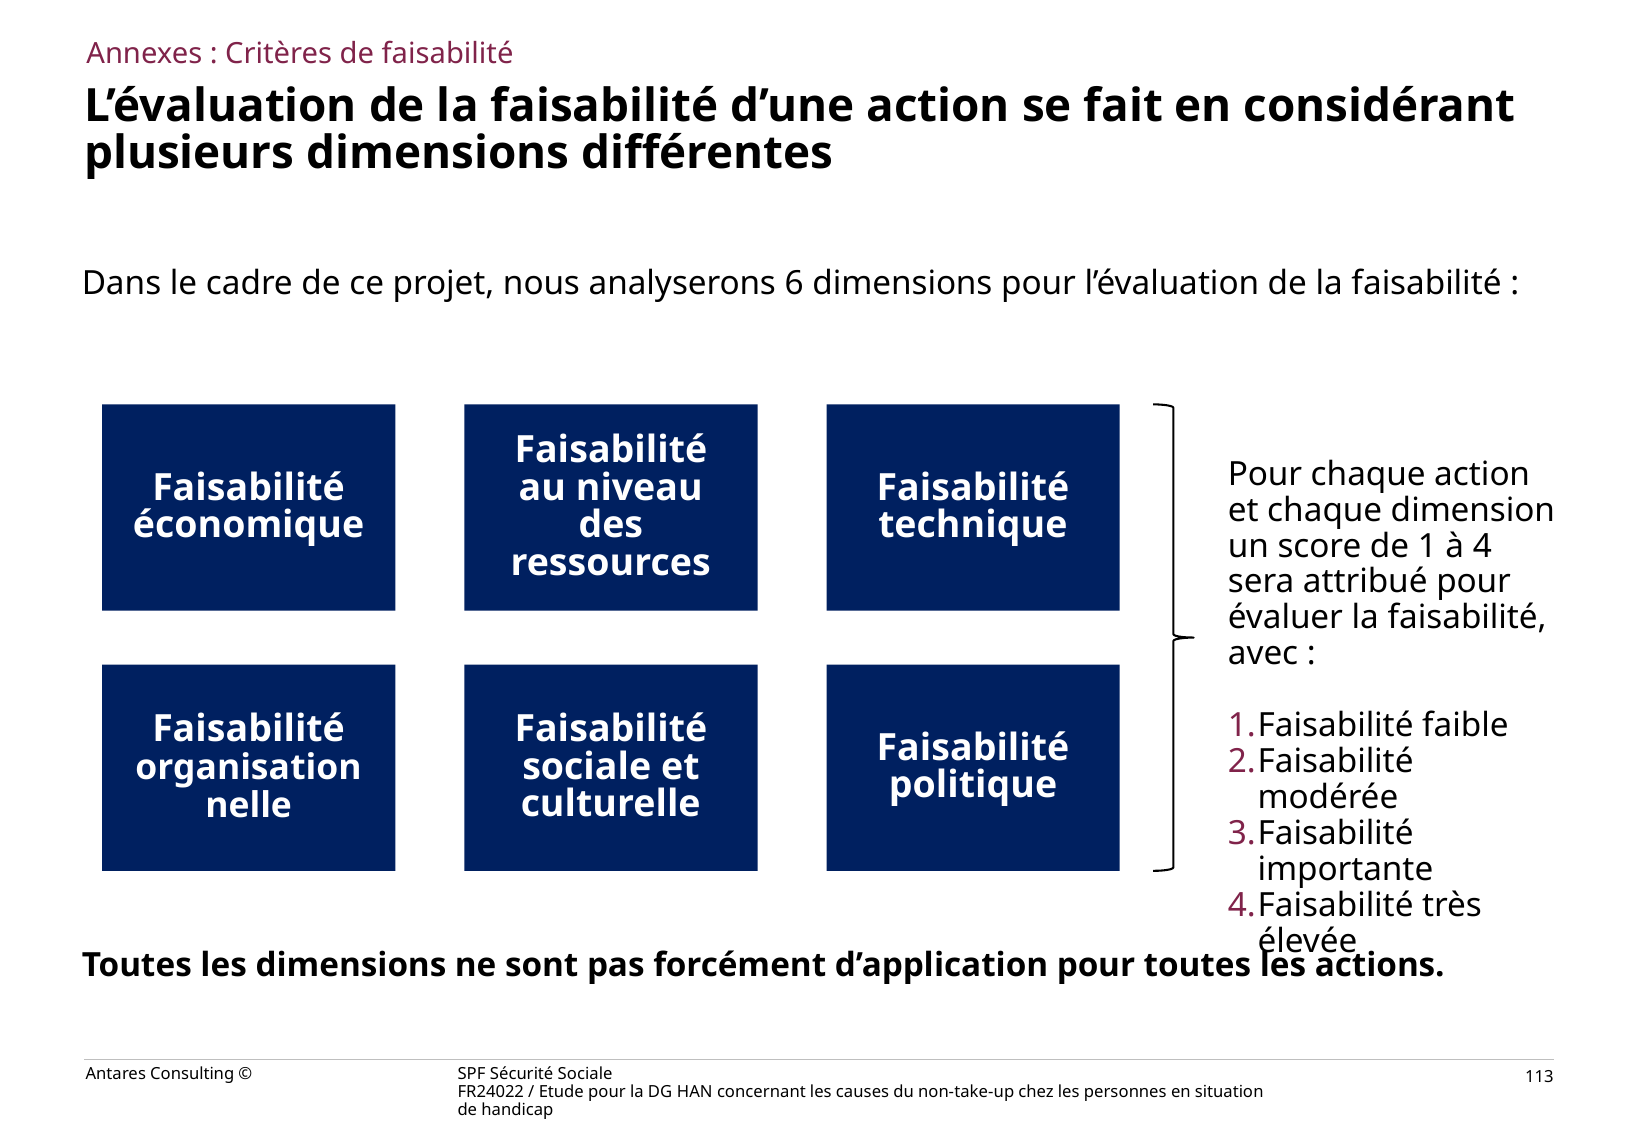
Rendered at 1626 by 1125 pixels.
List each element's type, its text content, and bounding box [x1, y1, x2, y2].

text_box Pour chaque action et chaque dimension un score de 1 à 4 sera attribué pour évaluer la faisabilité, avec : Faisabilité faible Faisabilité modérée Faisabilité importante Faisabilité très élevée [1213, 449, 1571, 967]
title L’évaluation de la faisabilité d’une action se fait en considérant plusieurs dimensions différentes [84, 82, 1550, 229]
text_box Faisabilité technique [826, 404, 1120, 611]
text_box Faisabilité organisationnelle [102, 664, 396, 871]
list Dans le cadre de ce projet, nous analyserons 6 dimensions pour l’évaluation de la faisabilité : Toutes les dimensions ne sont pas forcément d’application pour toutes les actions. [81, 261, 1551, 992]
text_box [1153, 404, 1194, 871]
text_box Faisabilité économique [102, 404, 396, 611]
text_box Faisabilité politique [826, 664, 1120, 871]
text_box Annexes : Critères de faisabilité [86, 38, 1522, 70]
text_box Faisabilité sociale et culturelle [464, 664, 758, 871]
text_box Faisabilité au niveau des ressources [464, 404, 758, 611]
